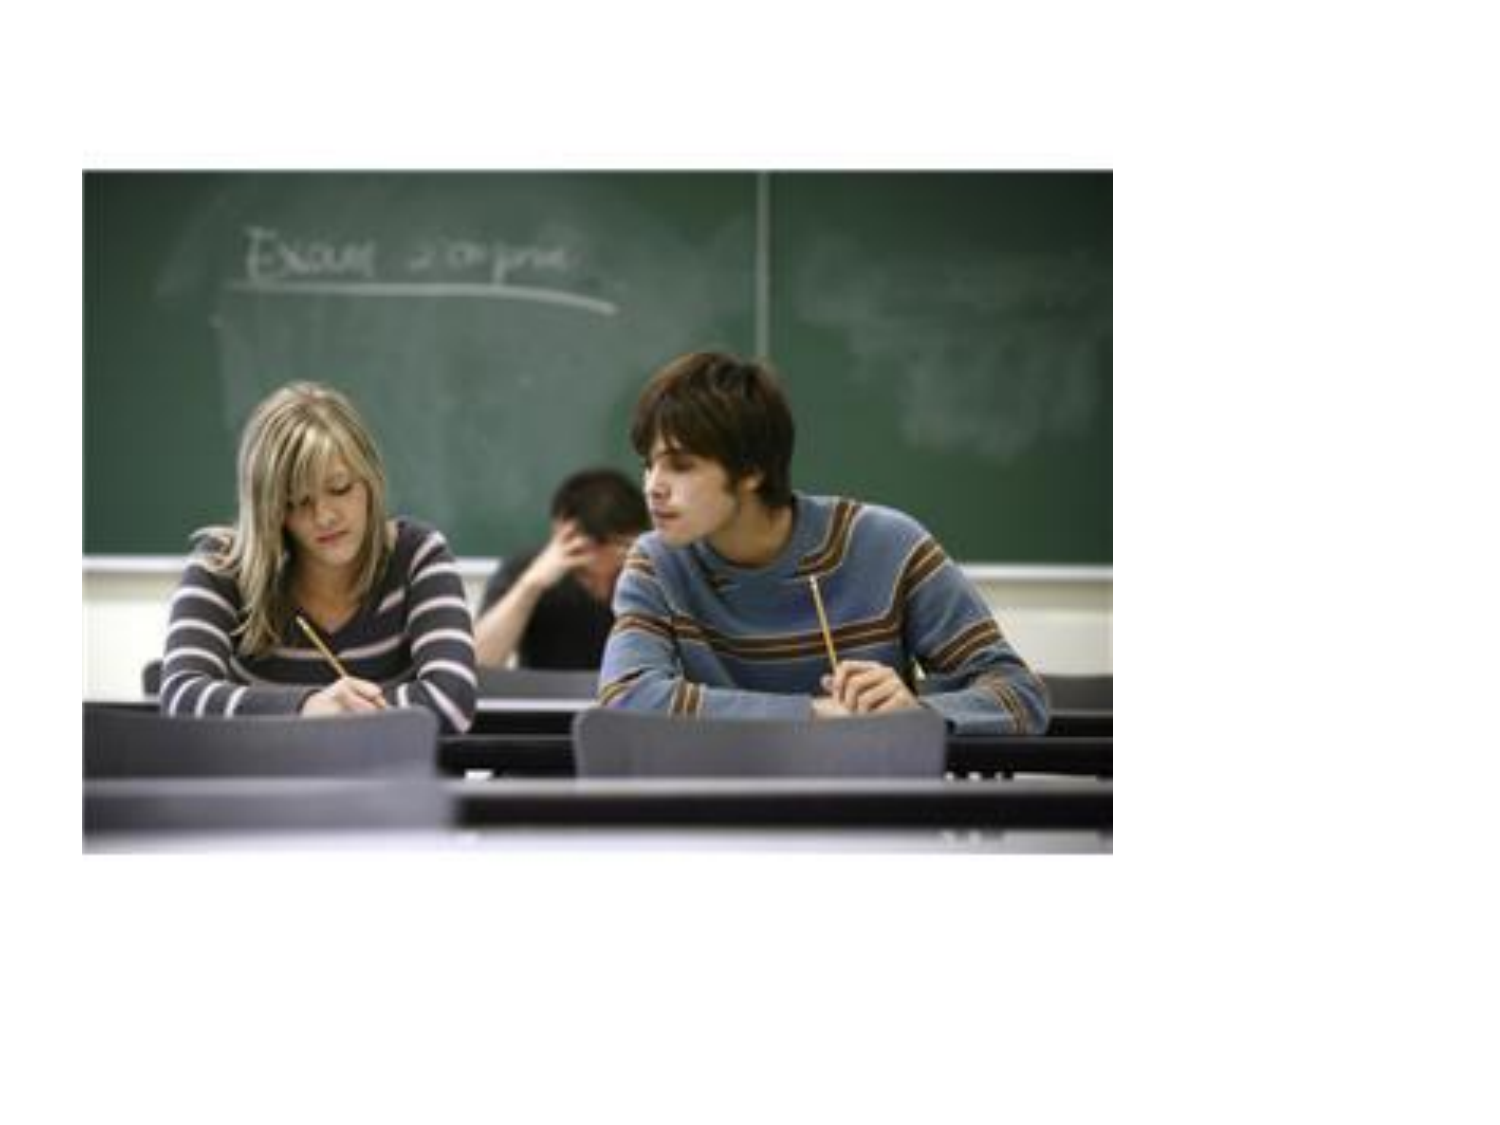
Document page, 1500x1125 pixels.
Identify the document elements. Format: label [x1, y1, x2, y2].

picture [82, 0, 1113, 1030]
